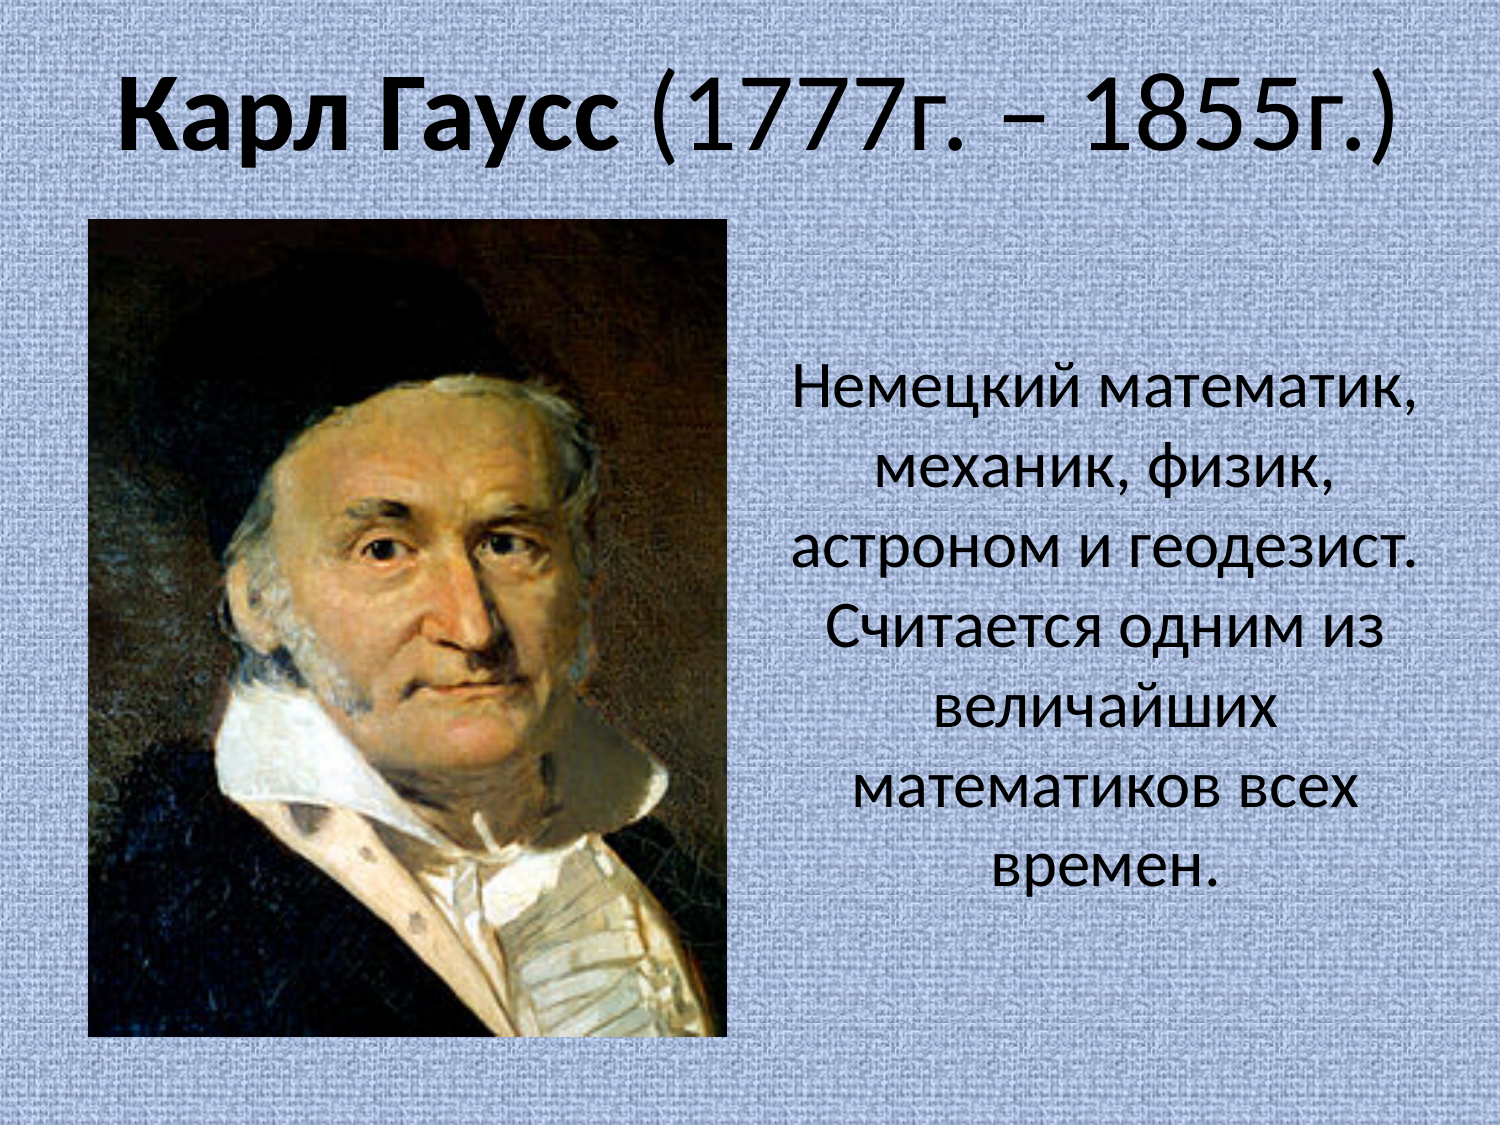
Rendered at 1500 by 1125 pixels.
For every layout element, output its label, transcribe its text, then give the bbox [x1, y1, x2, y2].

text_box Карл Гаусс (1777г. – 1855г.) [85, 30, 1433, 181]
picture [88, 219, 727, 1038]
text_box Немецкий математик, механик, физик, астроном и геодезист. Считается одним из величайших математиков всех времен. [774, 333, 1437, 924]
